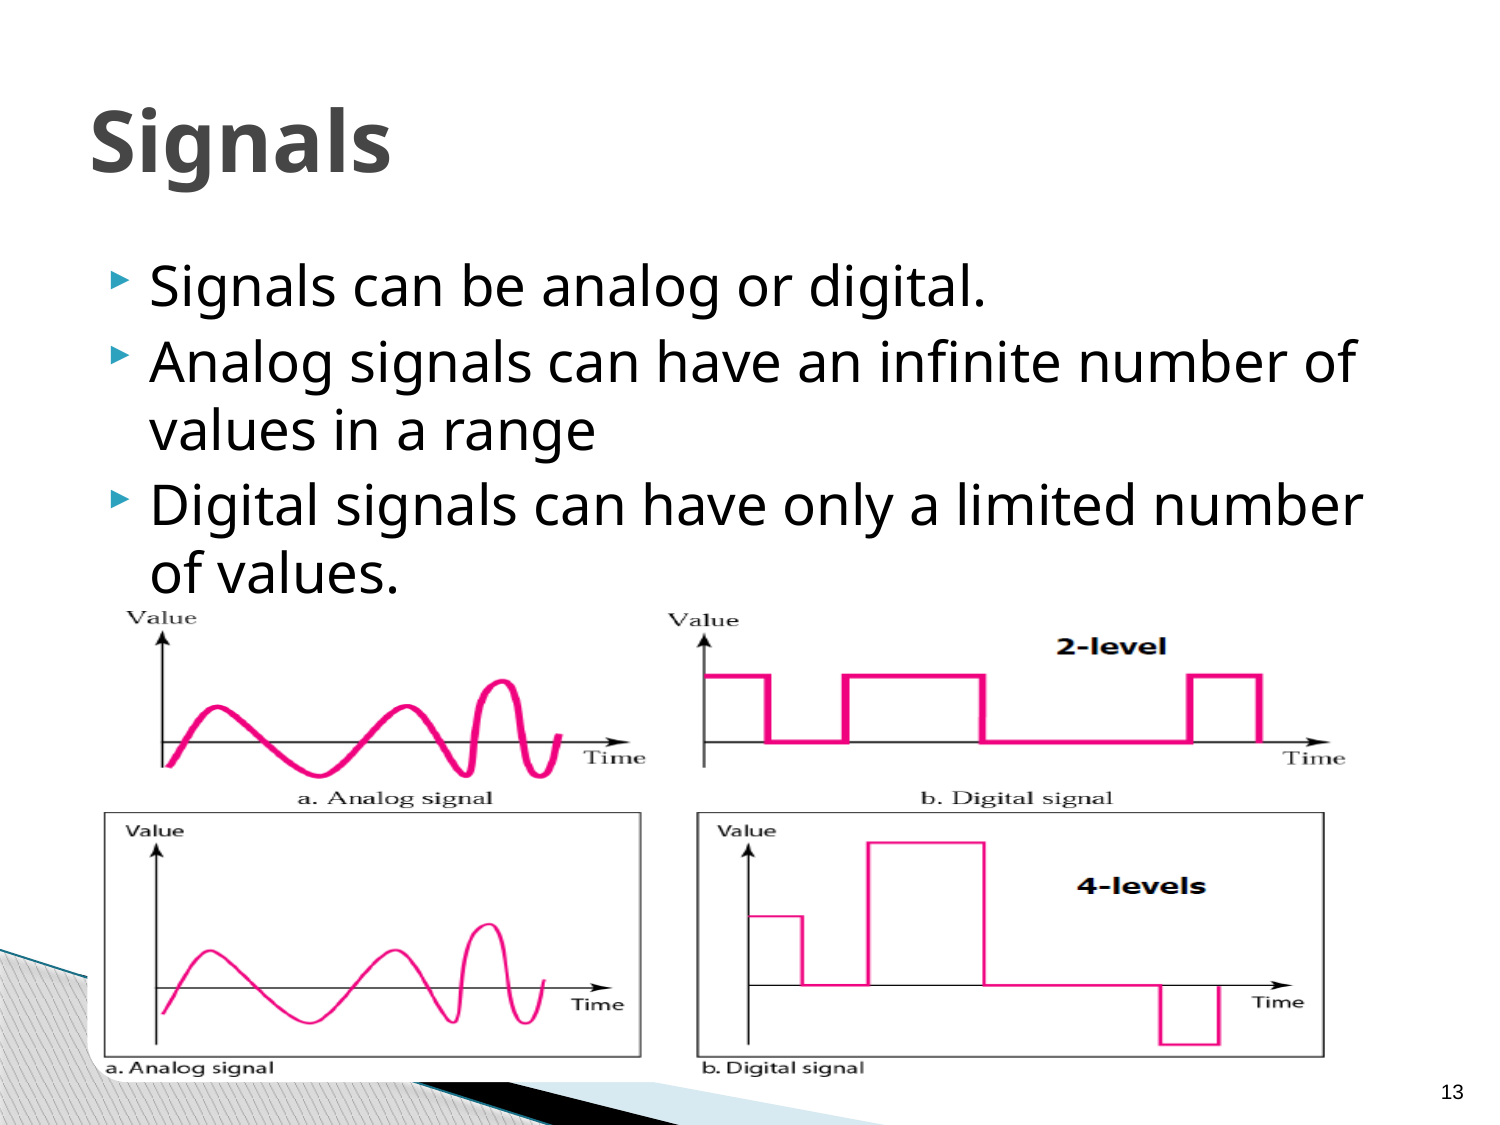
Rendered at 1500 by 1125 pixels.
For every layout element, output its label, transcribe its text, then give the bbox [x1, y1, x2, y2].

title Signals [75, 45, 1425, 233]
picture [87, 609, 1351, 1083]
list Signals can be analog or digital. Analog signals can have an infinite number of values in a range Digital signals can have only a limited number of values. [75, 243, 1425, 986]
slide_number 13 [1418, 1051, 1479, 1112]
